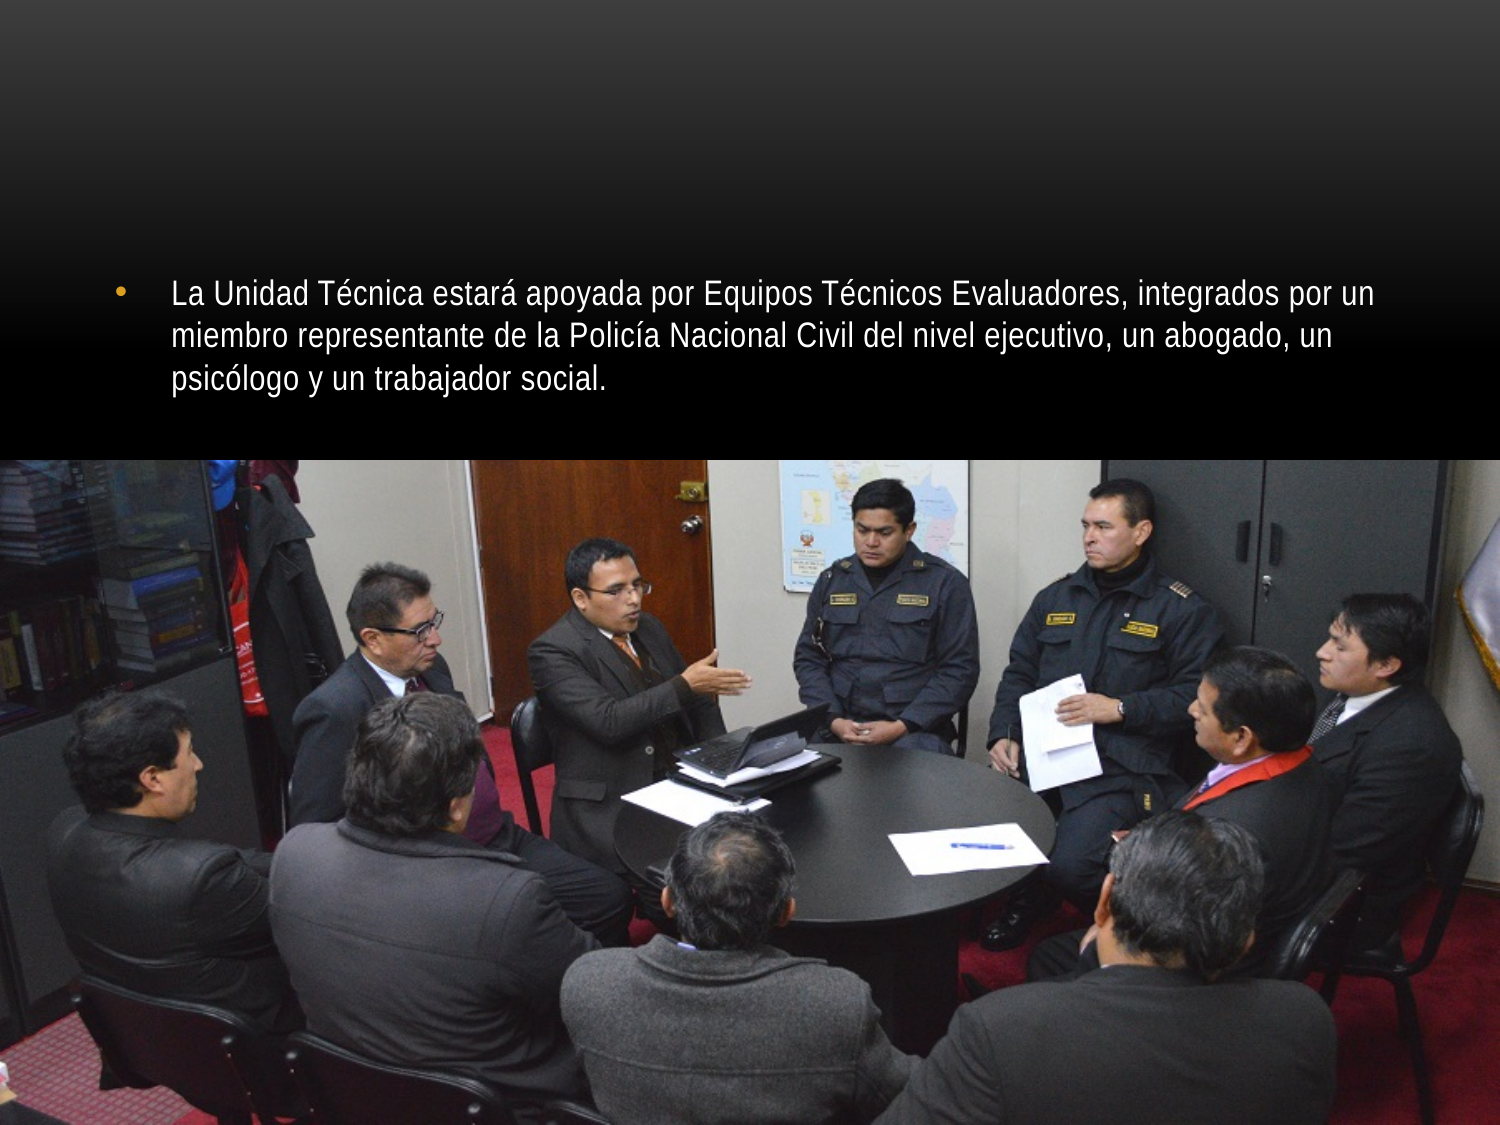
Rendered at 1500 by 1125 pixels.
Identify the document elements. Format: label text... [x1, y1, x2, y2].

picture [0, 0, 1500, 1125]
list La Unidad Técnica estará apoyada por Equipos Técnicos Evaluadores, integrados por un miembro representante de la Policía Nacional Civil del nivel ejecutivo, un abogado, un psicólogo y un trabajador social. [99, 262, 1400, 460]
